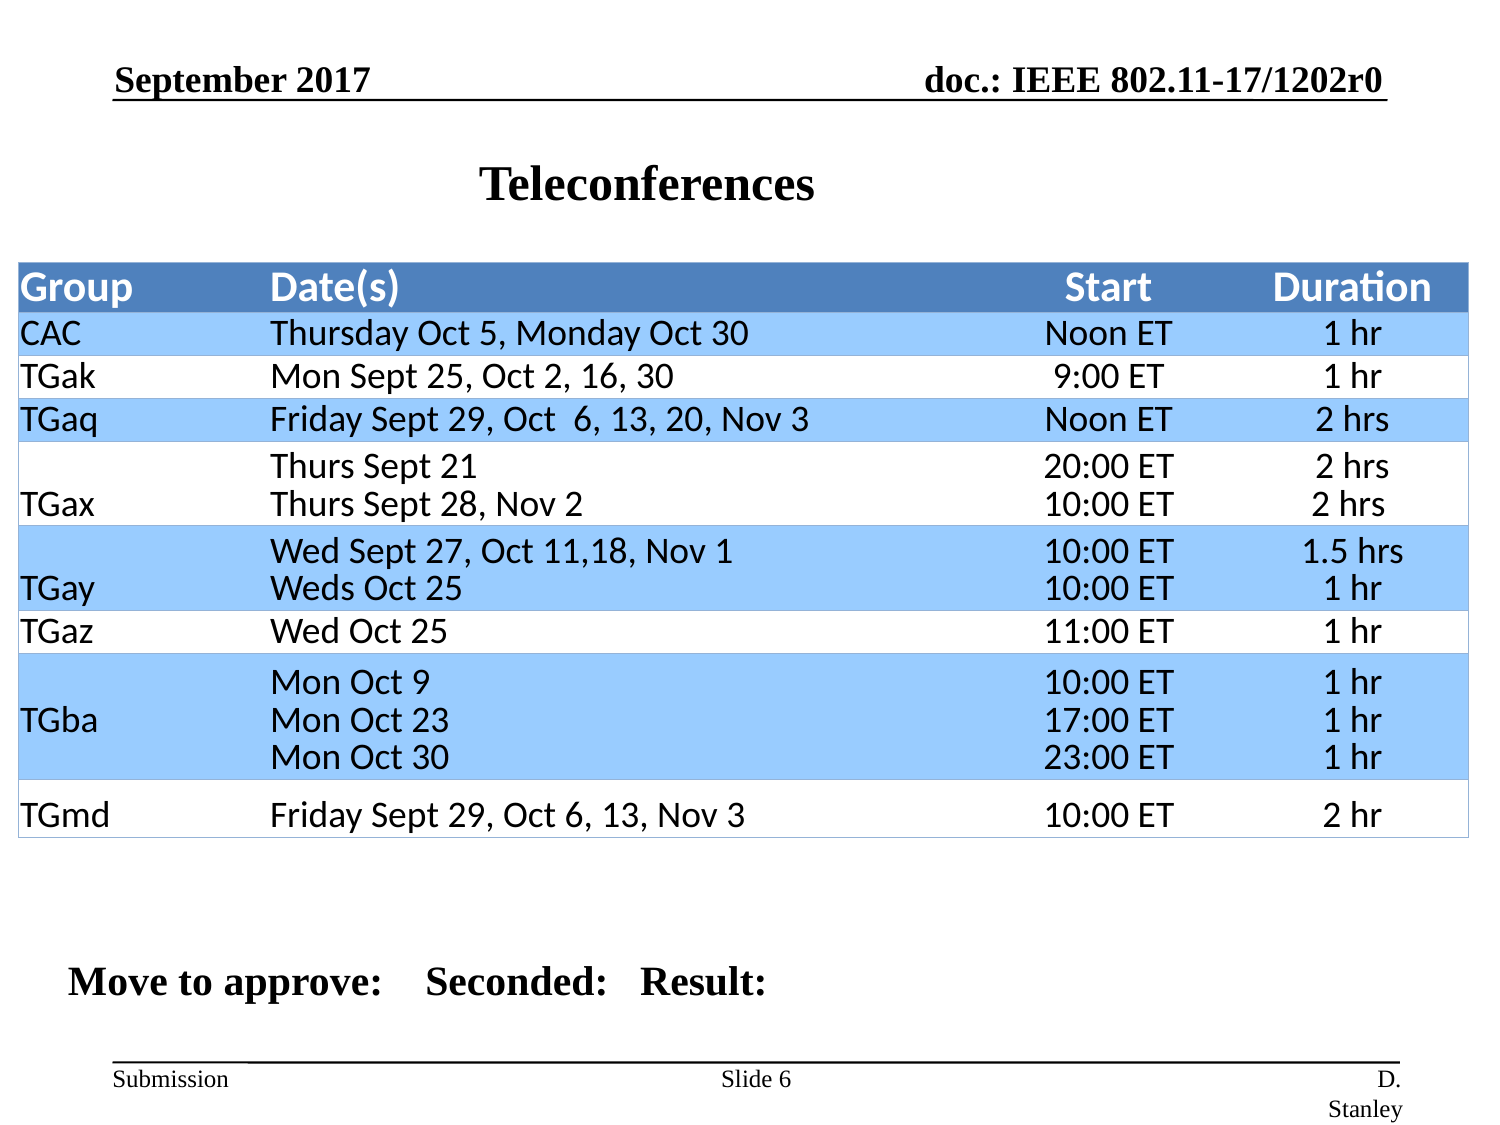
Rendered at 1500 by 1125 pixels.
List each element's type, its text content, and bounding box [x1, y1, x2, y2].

table_cell Wed Oct 25 [268, 611, 981, 653]
table_cell 2 hrs 2 hrs [1237, 442, 1468, 525]
table_cell 10:00 ET [981, 780, 1237, 837]
table_cell TGax [19, 442, 268, 525]
table_cell 1.5 hrs 1 hr [1237, 526, 1468, 610]
table_cell Thursday Oct 5, Monday Oct 30 [268, 313, 981, 355]
table_cell 1 hr [1237, 356, 1468, 398]
table_cell 10:00 ET 17:00 ET 23:00 ET [981, 654, 1237, 779]
text_box Move to approve: Seconded: Result: [53, 945, 1473, 1011]
table_cell Mon Oct 9 Mon Oct 23 Mon Oct 30 [268, 654, 981, 779]
table_cell 9:00 ET [981, 356, 1237, 398]
table_cell 2 hrs [1237, 399, 1468, 441]
table_cell Mon Sept 25, Oct 2, 16, 30 [268, 356, 981, 398]
table_header Date(s) [268, 263, 981, 312]
table_cell TGmd [19, 780, 268, 837]
table_cell CAC [19, 313, 268, 355]
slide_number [114, 54, 374, 101]
table_header Start [981, 263, 1237, 312]
table_cell Thurs Sept 21 Thurs Sept 28, Nov 2 [268, 442, 981, 525]
footer D. Stanley, HP Enterprise [1324, 1061, 1402, 1093]
table_cell 2 hr [1237, 780, 1468, 837]
table_cell Friday Sept 29, Oct 6, 13, Nov 3 [268, 780, 981, 837]
table_cell 10:00 ET 10:00 ET [981, 526, 1237, 610]
table_cell 11:00 ET [981, 611, 1237, 653]
table_cell Friday Sept 29, Oct 6, 13, 20, Nov 3 [268, 399, 981, 441]
table_header Duration [1237, 263, 1468, 312]
table_cell 1 hr [1237, 313, 1468, 355]
text_box Teleconferences [463, 143, 831, 219]
table_cell Noon ET [981, 399, 1237, 441]
table_cell TGay [19, 526, 268, 610]
table_cell 20:00 ET 10:00 ET [981, 442, 1237, 525]
slide_number Slide 6 [712, 1061, 800, 1093]
table_cell 1 hr 1 hr 1 hr [1237, 654, 1468, 779]
table_cell Noon ET [981, 313, 1237, 355]
table_cell Wed Sept 27, Oct 11,18, Nov 1 Weds Oct 25 [268, 526, 981, 610]
table_cell TGba [19, 654, 268, 779]
table_cell 1 hr [1237, 611, 1468, 653]
table_cell TGaz [19, 611, 268, 653]
table_cell TGak [19, 356, 268, 398]
table_cell TGaq [19, 399, 268, 441]
table_header Group [19, 263, 268, 312]
